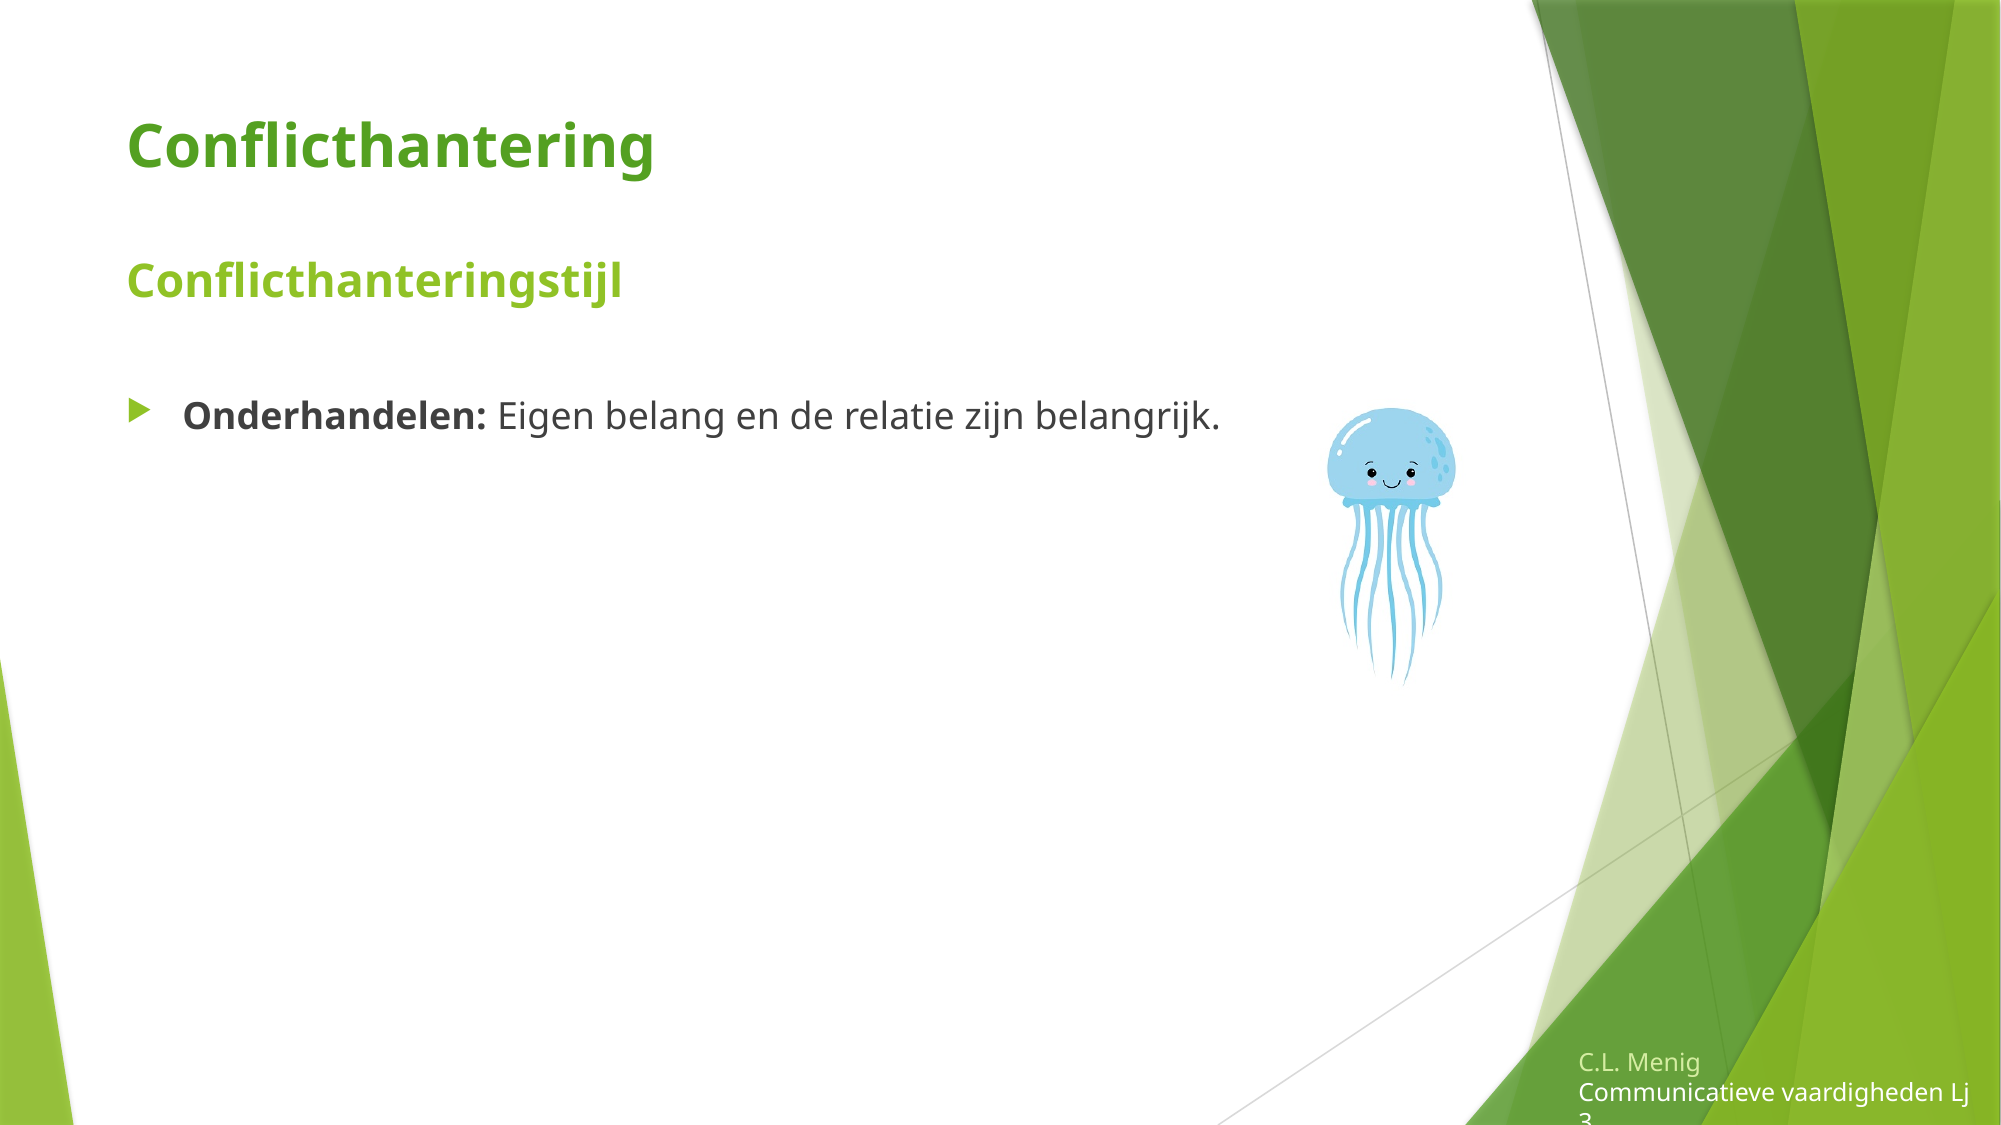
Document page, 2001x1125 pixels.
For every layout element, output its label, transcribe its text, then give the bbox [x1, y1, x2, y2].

title Conflicthantering Conflicthanteringstijl [111, 99, 1522, 317]
picture [1229, 386, 1553, 709]
list Onderhandelen: Eigen belang en de relatie zijn belangrijk. [111, 384, 1522, 1022]
text_box C.L. Menig Communicatieve vaardigheden Lj 3 [1563, 1038, 2000, 1125]
